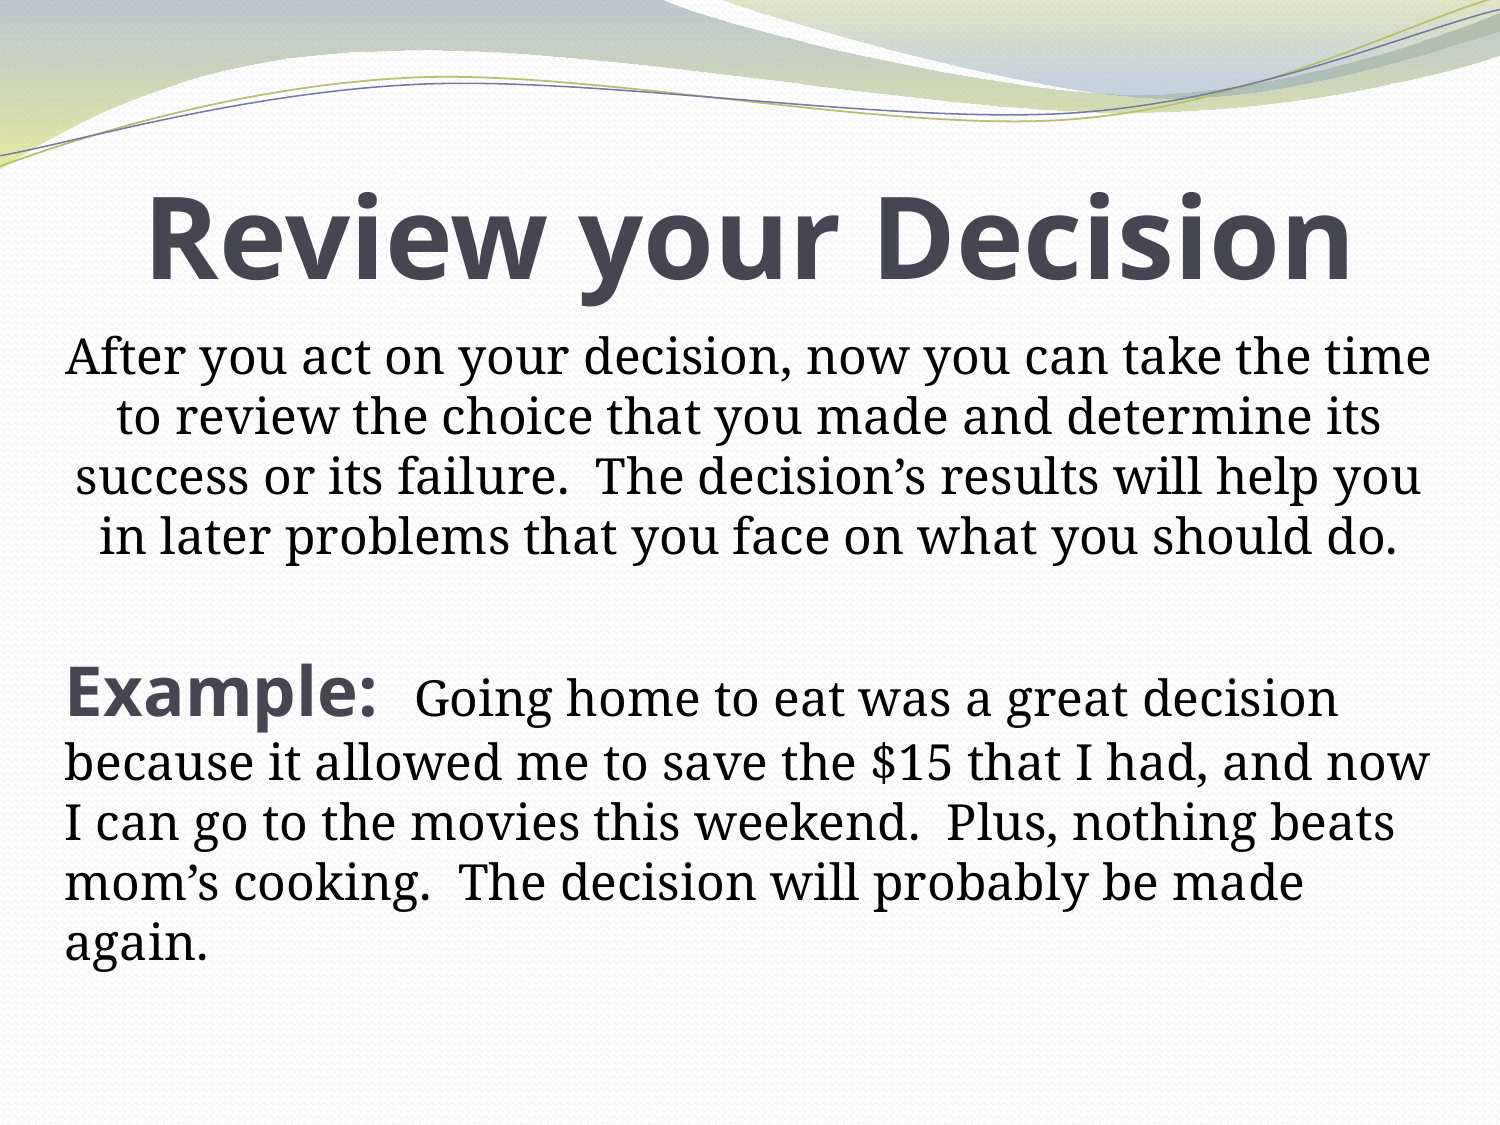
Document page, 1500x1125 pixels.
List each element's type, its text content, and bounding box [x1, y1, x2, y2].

list After you act on your decision, now you can take the time to review the choice that you made and determine its success or its failure. The decision’s results will help you in later problems that you face on what you should do. Example: Going home to eat was a great decision because it allowed me to save the $15 that I had, and now I can go to the movies this weekend. Plus, nothing beats mom’s cooking. The decision will probably be made again. [50, 317, 1450, 1038]
title Review your Decision [75, 115, 1425, 303]
